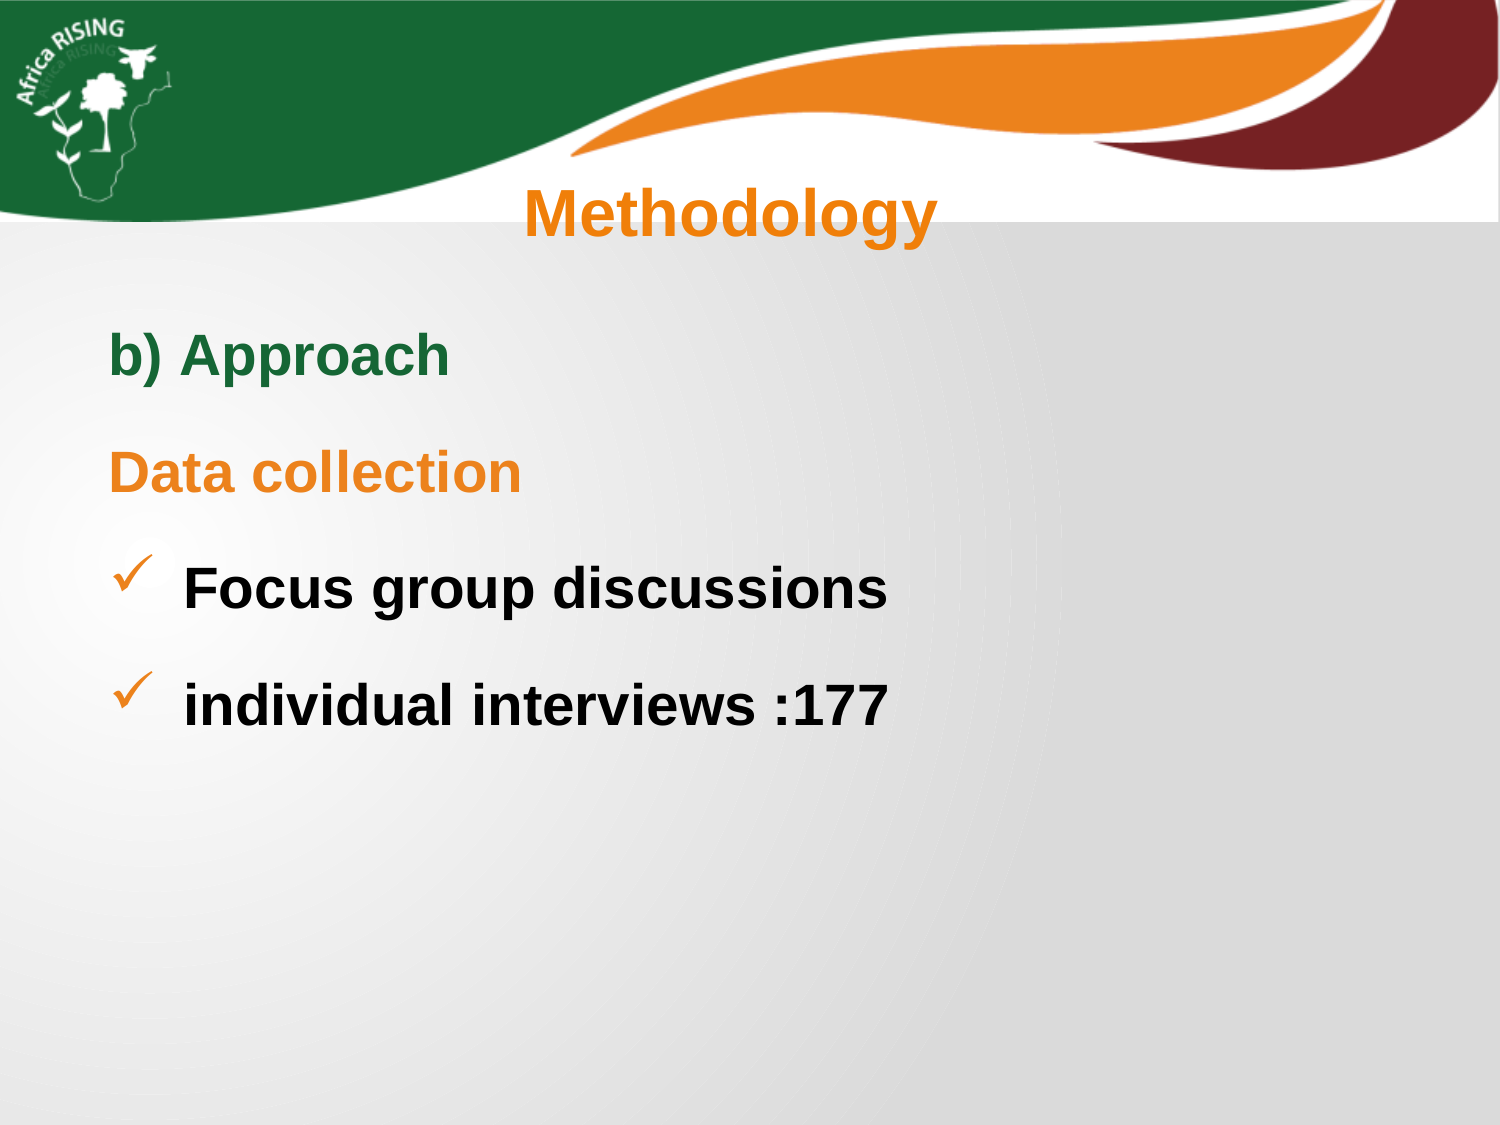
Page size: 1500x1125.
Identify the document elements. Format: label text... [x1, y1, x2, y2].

list b) Approach Data collection Focus group discussions individual interviews :177 [75, 275, 1413, 1084]
text_box Methodology [450, 162, 1013, 258]
picture [0, 0, 1499, 222]
